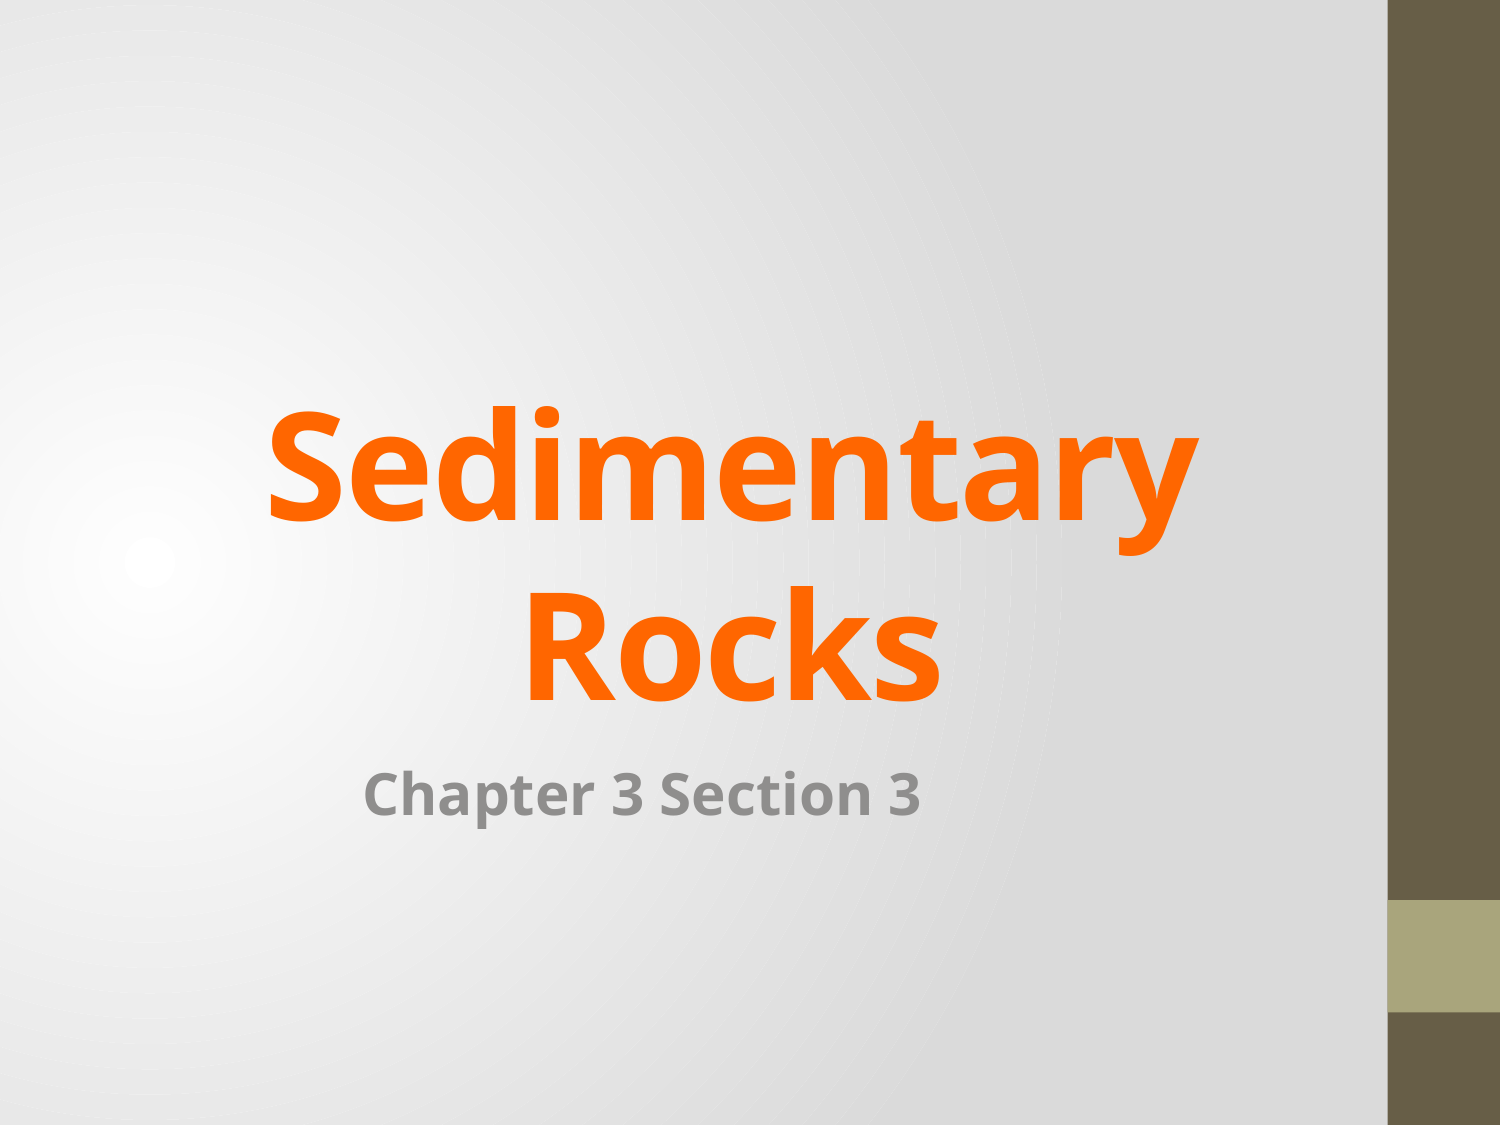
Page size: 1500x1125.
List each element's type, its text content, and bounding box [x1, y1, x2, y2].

subtitle Chapter 3 Section 3 [112, 750, 1173, 925]
title Sedimentary Rocks [112, 312, 1350, 738]
